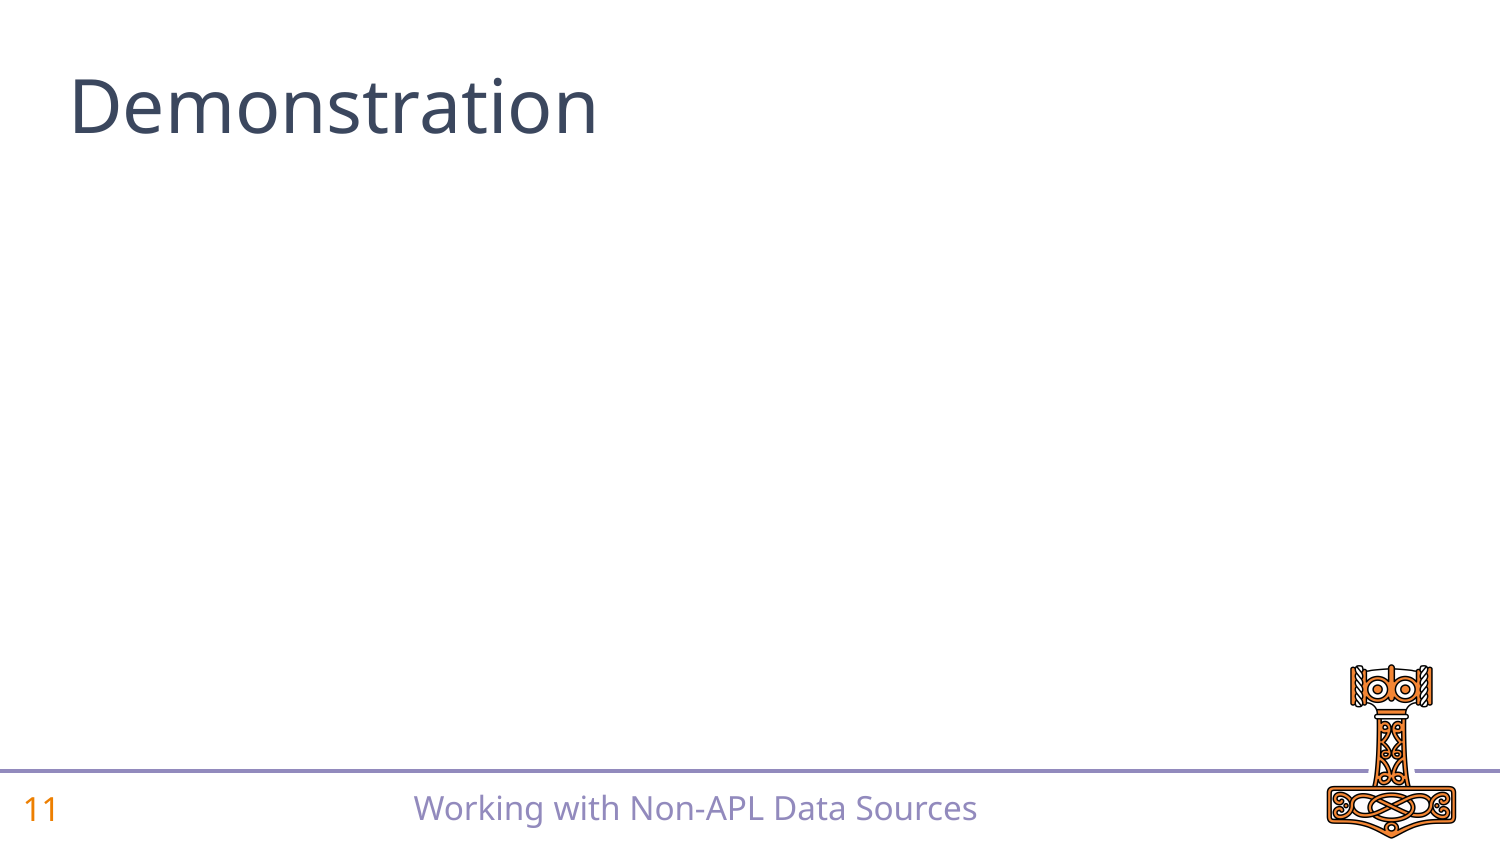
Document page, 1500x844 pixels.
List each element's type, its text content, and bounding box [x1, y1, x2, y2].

picture [1320, 655, 1461, 844]
title Demonstration [53, 43, 1203, 157]
